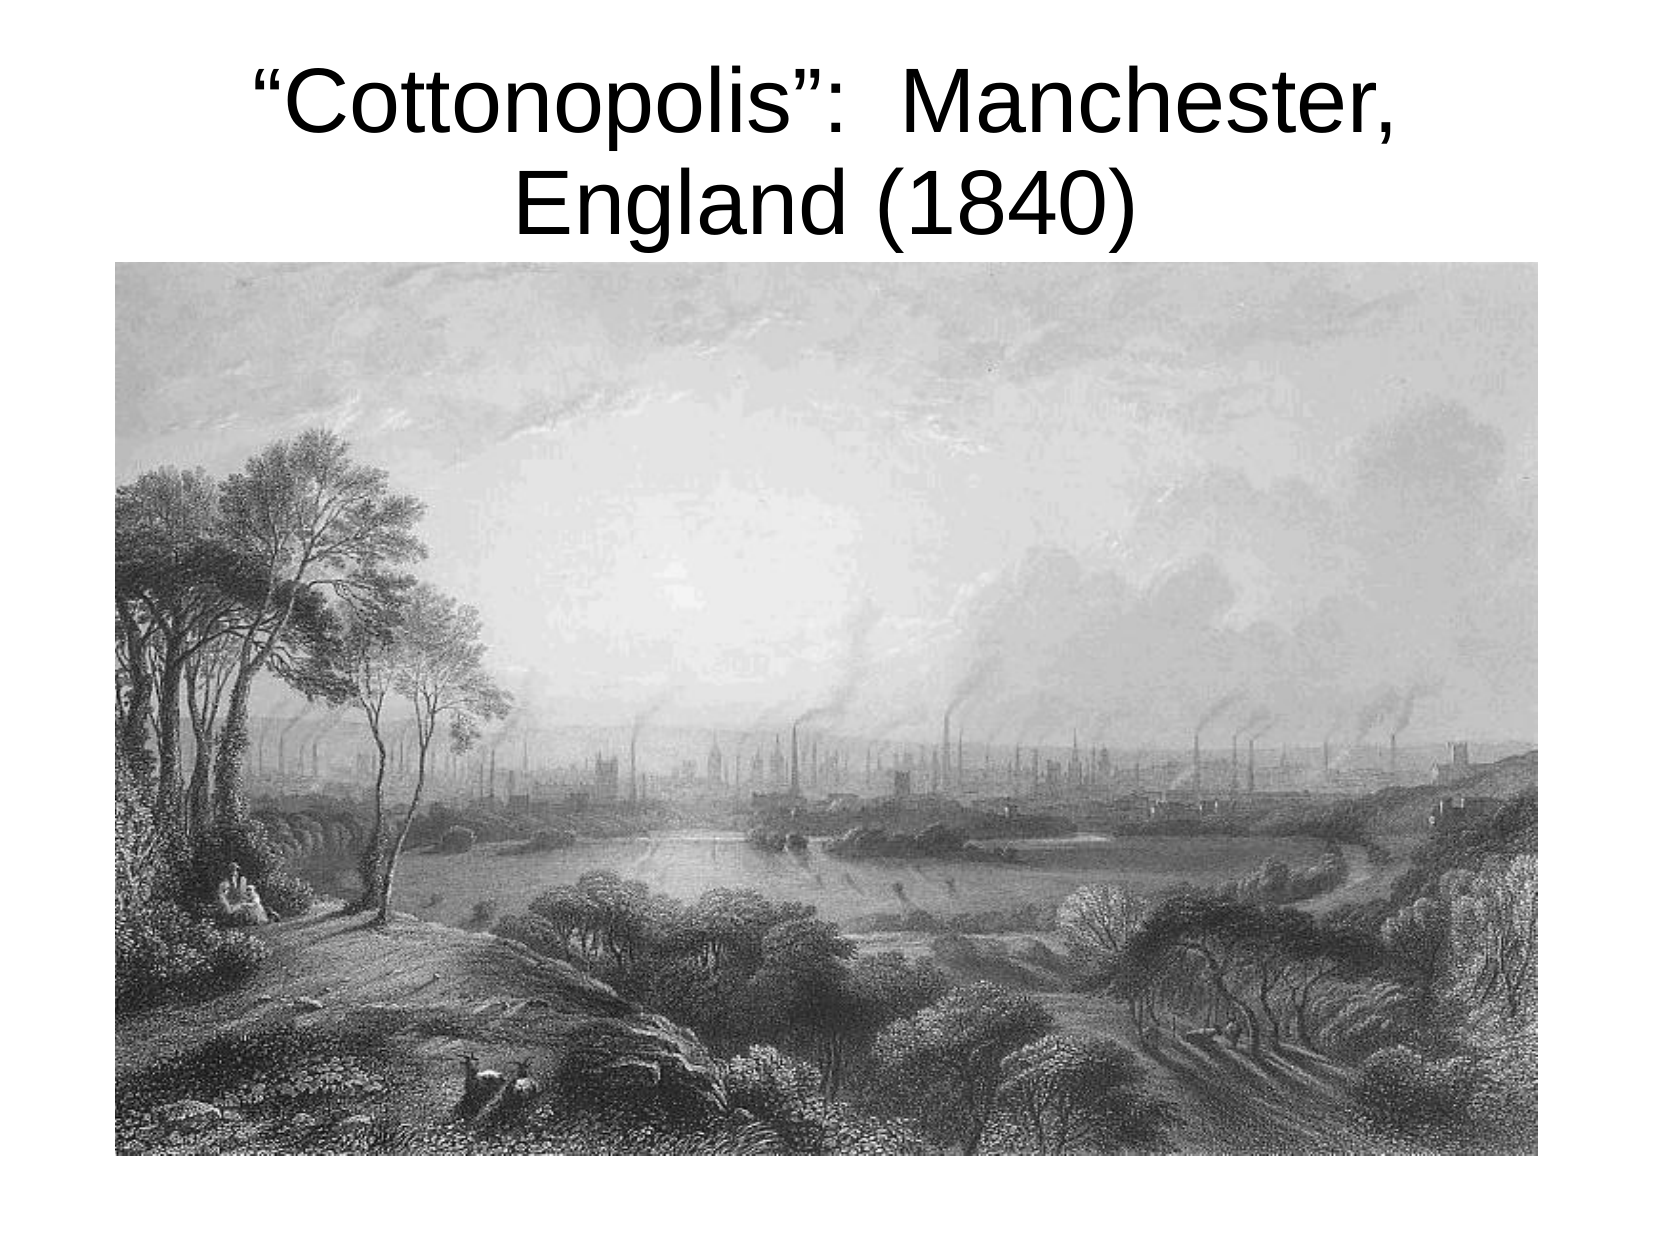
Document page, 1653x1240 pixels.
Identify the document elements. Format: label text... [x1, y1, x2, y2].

title “Cottonopolis”: Manchester, England (1840) [82, 47, 1572, 260]
picture [115, 262, 1538, 1156]
